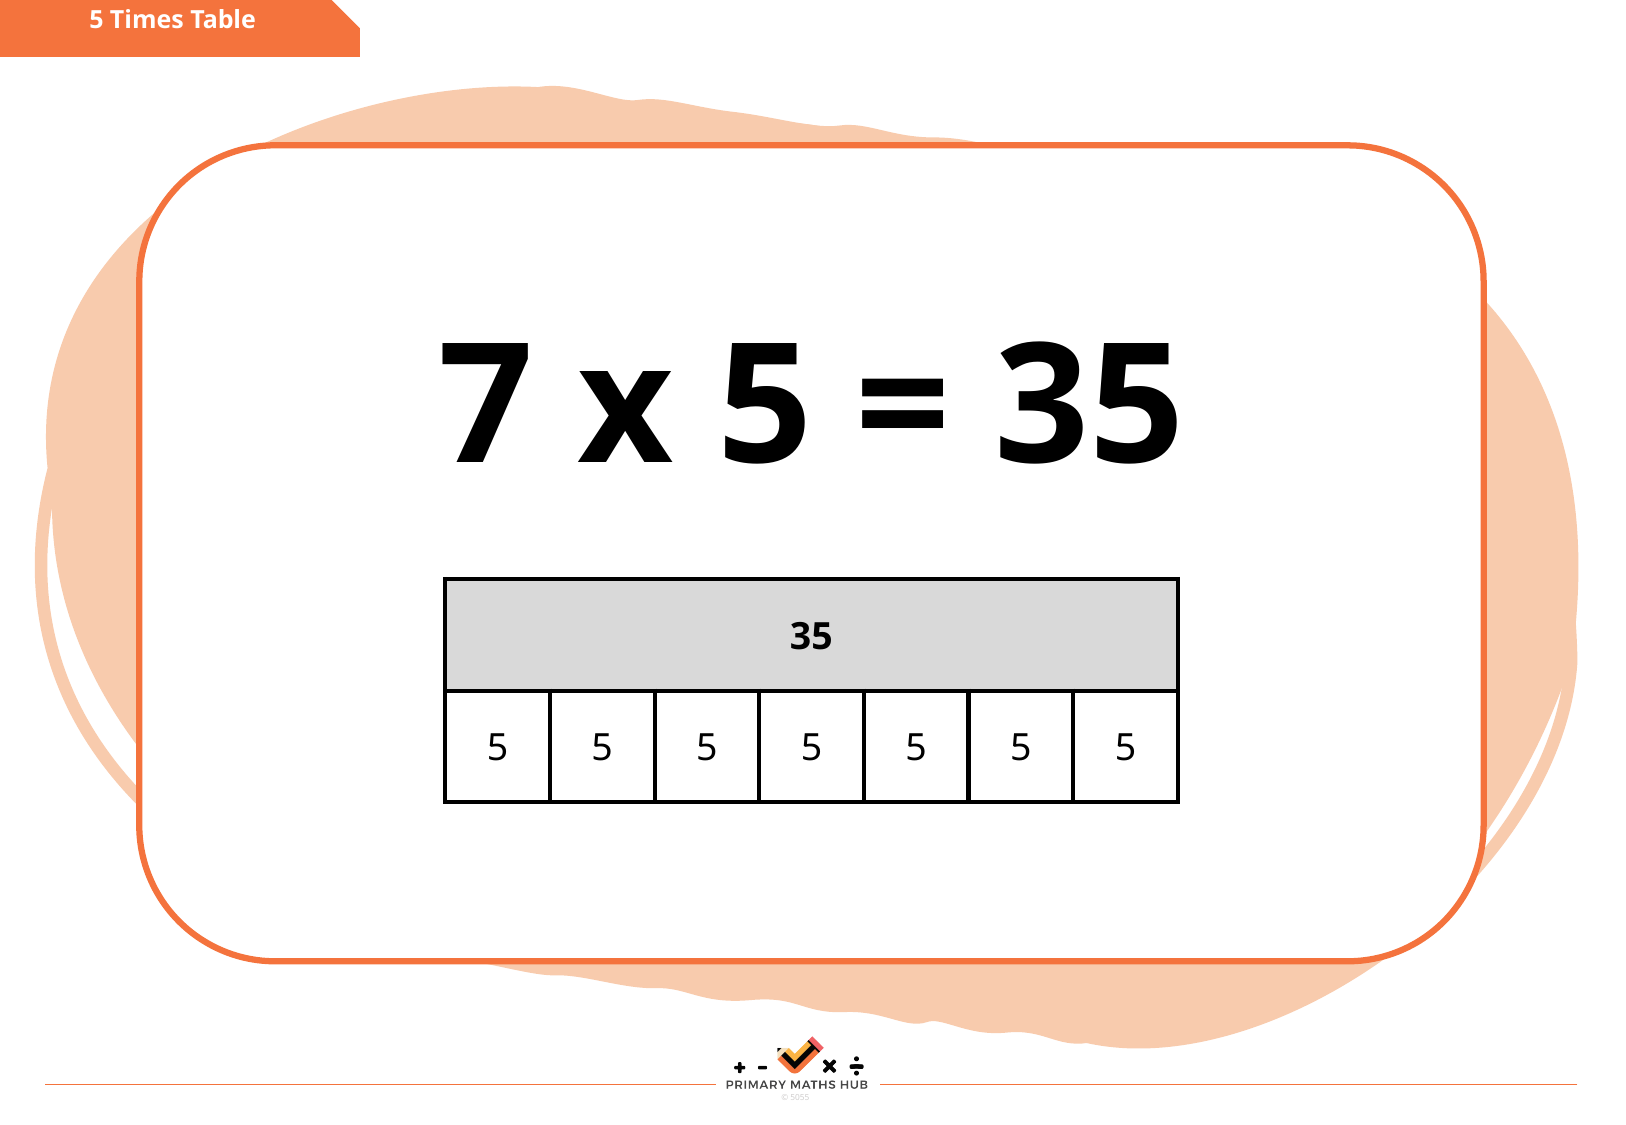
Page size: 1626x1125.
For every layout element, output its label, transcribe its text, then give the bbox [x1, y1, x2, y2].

text_box 5 Times Table [0, 0, 361, 58]
table_cell 5 [971, 693, 1071, 800]
text_box © 5055 [720, 1084, 870, 1110]
table_cell 5 [657, 693, 757, 800]
text_box [39, 214, 155, 799]
table_cell 5 [552, 693, 653, 800]
text_box [1479, 300, 1579, 867]
text_box [273, 91, 956, 144]
text_box [138, 144, 1485, 963]
table_cell 5 [761, 693, 862, 800]
picture [722, 1034, 872, 1094]
table_cell 5 [866, 693, 966, 800]
text_box [496, 960, 1374, 1044]
text_box 7 x 5 = 35 [140, 288, 1485, 503]
table_header 35 [447, 581, 1176, 689]
table_cell 5 [447, 693, 548, 800]
table_cell 5 [1075, 693, 1176, 800]
